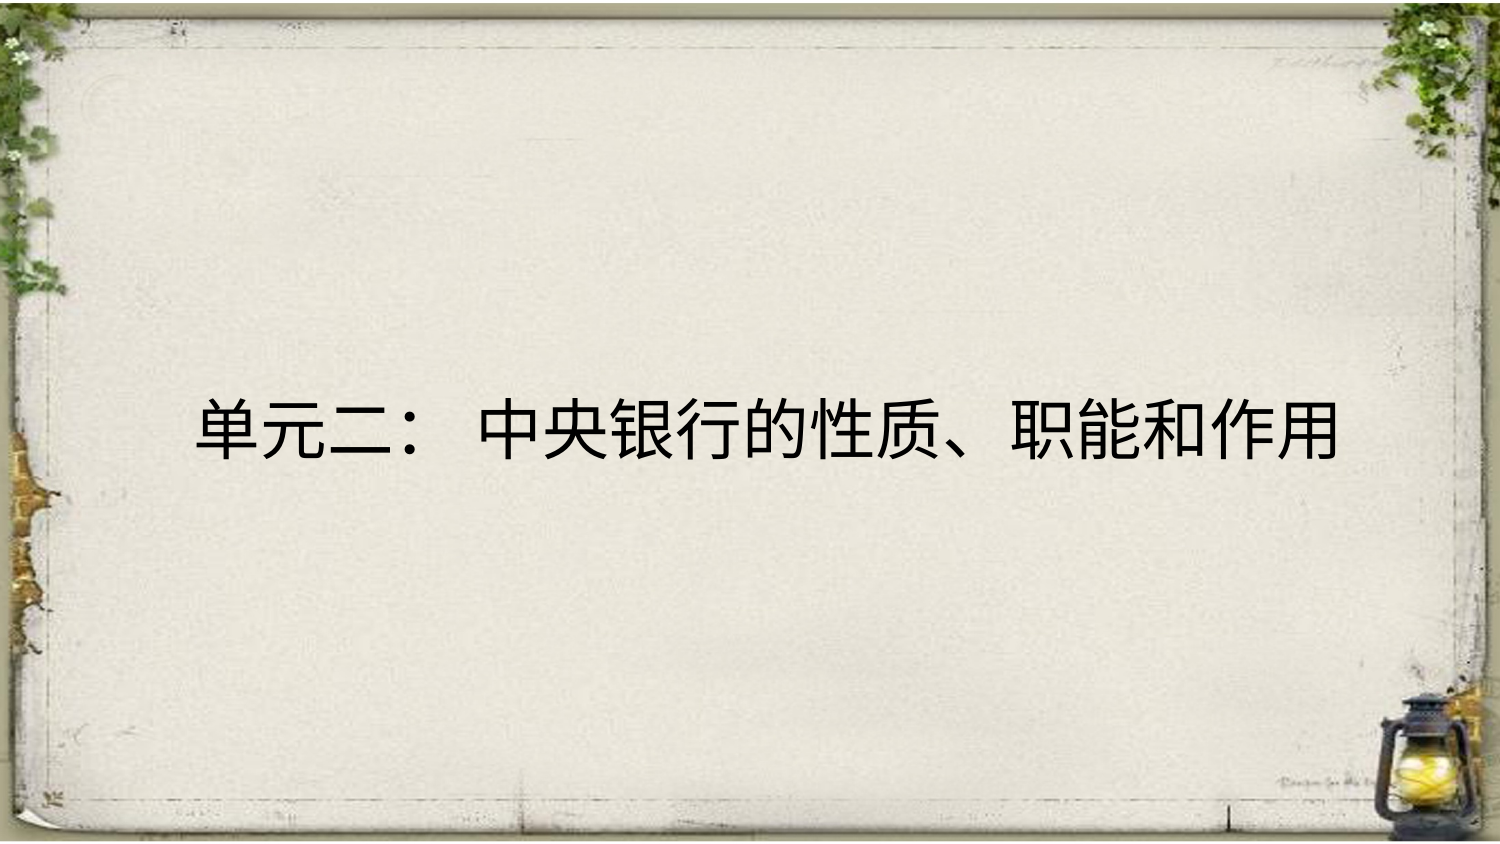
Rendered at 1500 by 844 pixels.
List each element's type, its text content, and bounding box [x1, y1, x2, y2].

title 单元二： 中央银行的性质、职能和作用 [178, 158, 1436, 556]
picture [0, 0, 1500, 844]
